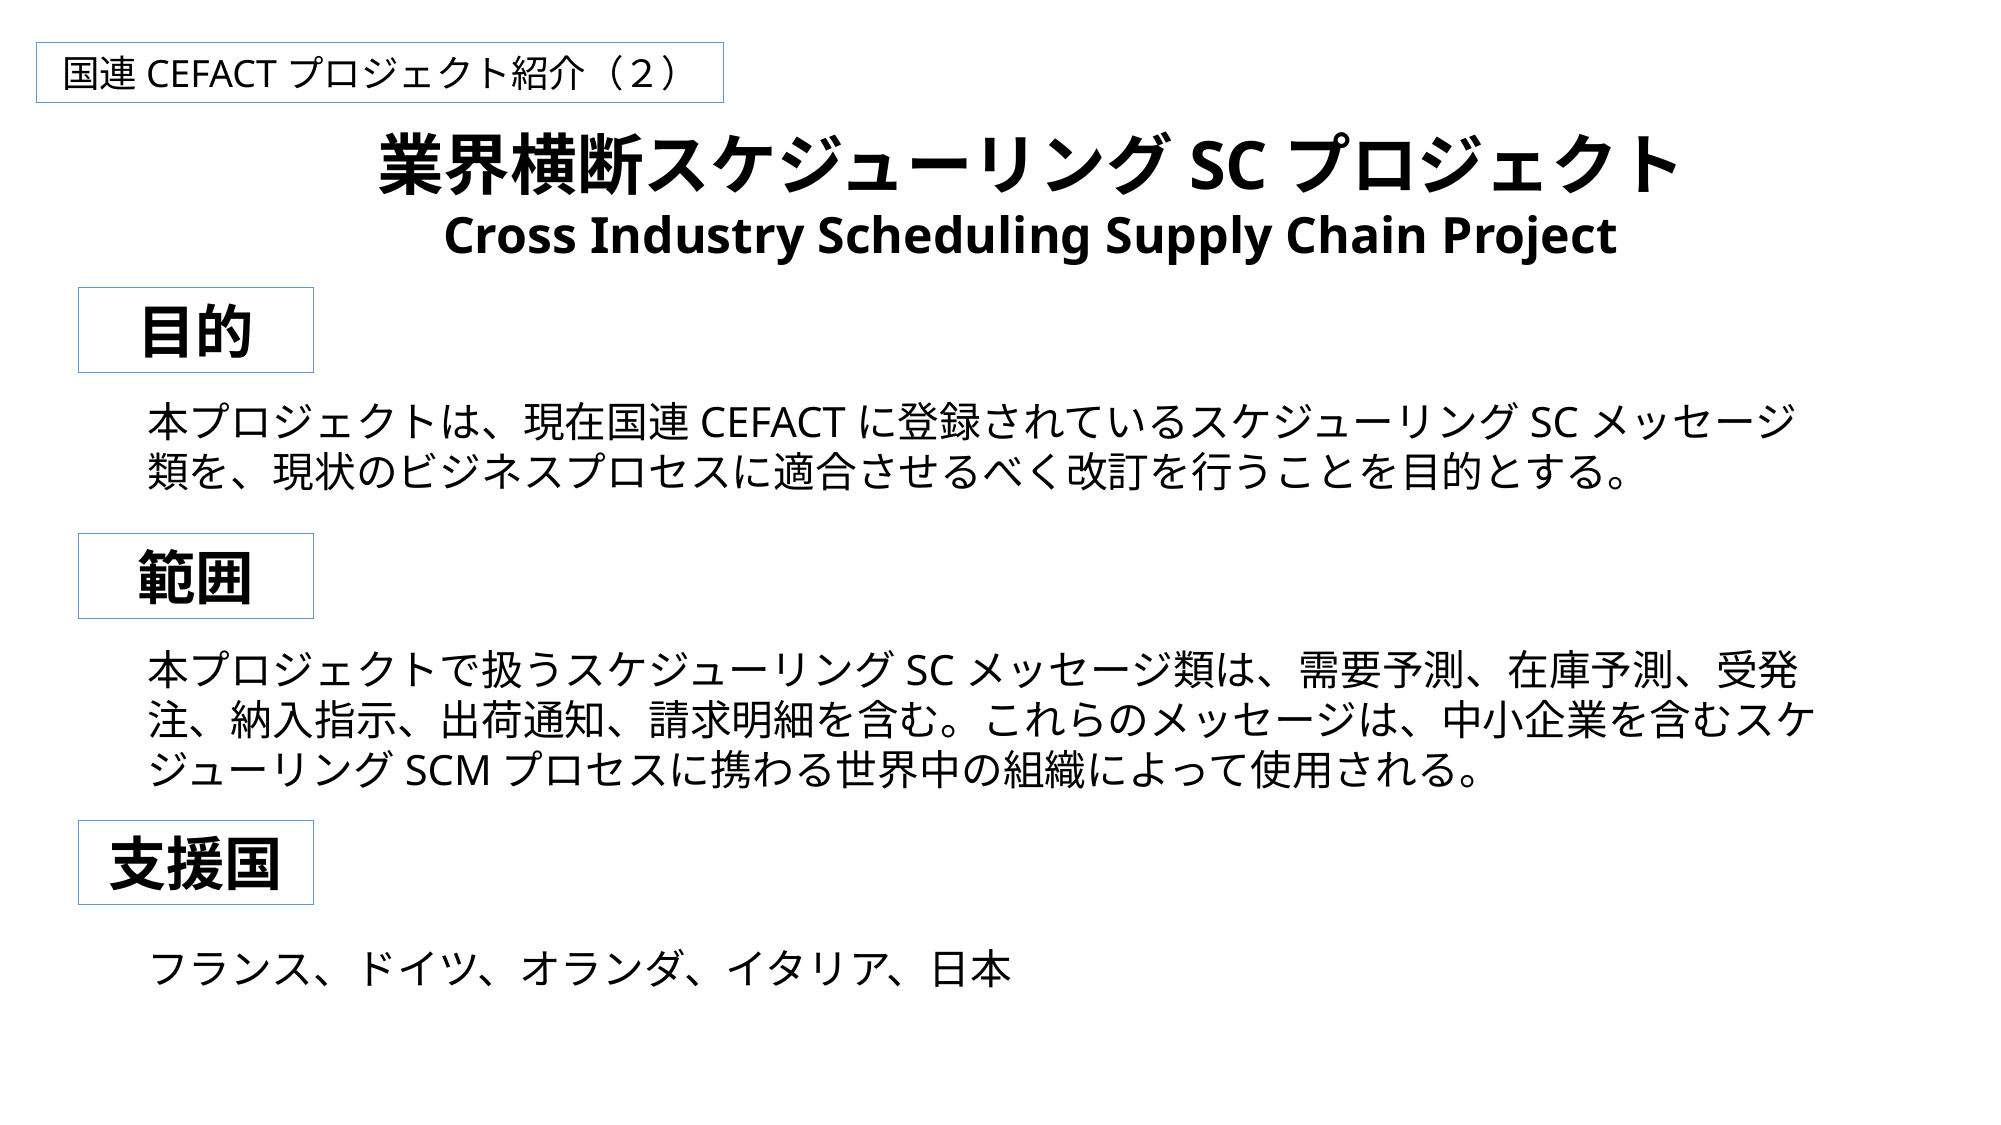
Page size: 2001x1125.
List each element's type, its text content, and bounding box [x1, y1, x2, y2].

text_box 国連CEFACTプロジェクト紹介（２） [36, 42, 724, 103]
text_box 目的 [78, 287, 314, 373]
text_box 業界横断スケジューリングSCプロジェクト Cross Industry Scheduling Supply Chain Project [271, 116, 1791, 271]
text_box 範囲 [78, 533, 314, 619]
text_box 本プロジェクトは、現在国連CEFACTに登録されているスケジューリングSCメッセージ類を、現状のビジネスプロセスに適合させるべく改訂を行うことを目的とする。 [132, 388, 1846, 503]
text_box 支援国 [78, 820, 314, 905]
text_box フランス、ドイツ、オランダ、イタリア、日本 [132, 935, 1846, 1001]
text_box 本プロジェクトで扱うスケジューリングSCメッセージ類は、需要予測、在庫予測、受発注、納入指示、出荷通知、請求明細を含む。これらのメッセージは、中小企業を含むスケジューリングSCMプロセスに携わる世界中の組織によって使用される。 [132, 636, 1846, 802]
